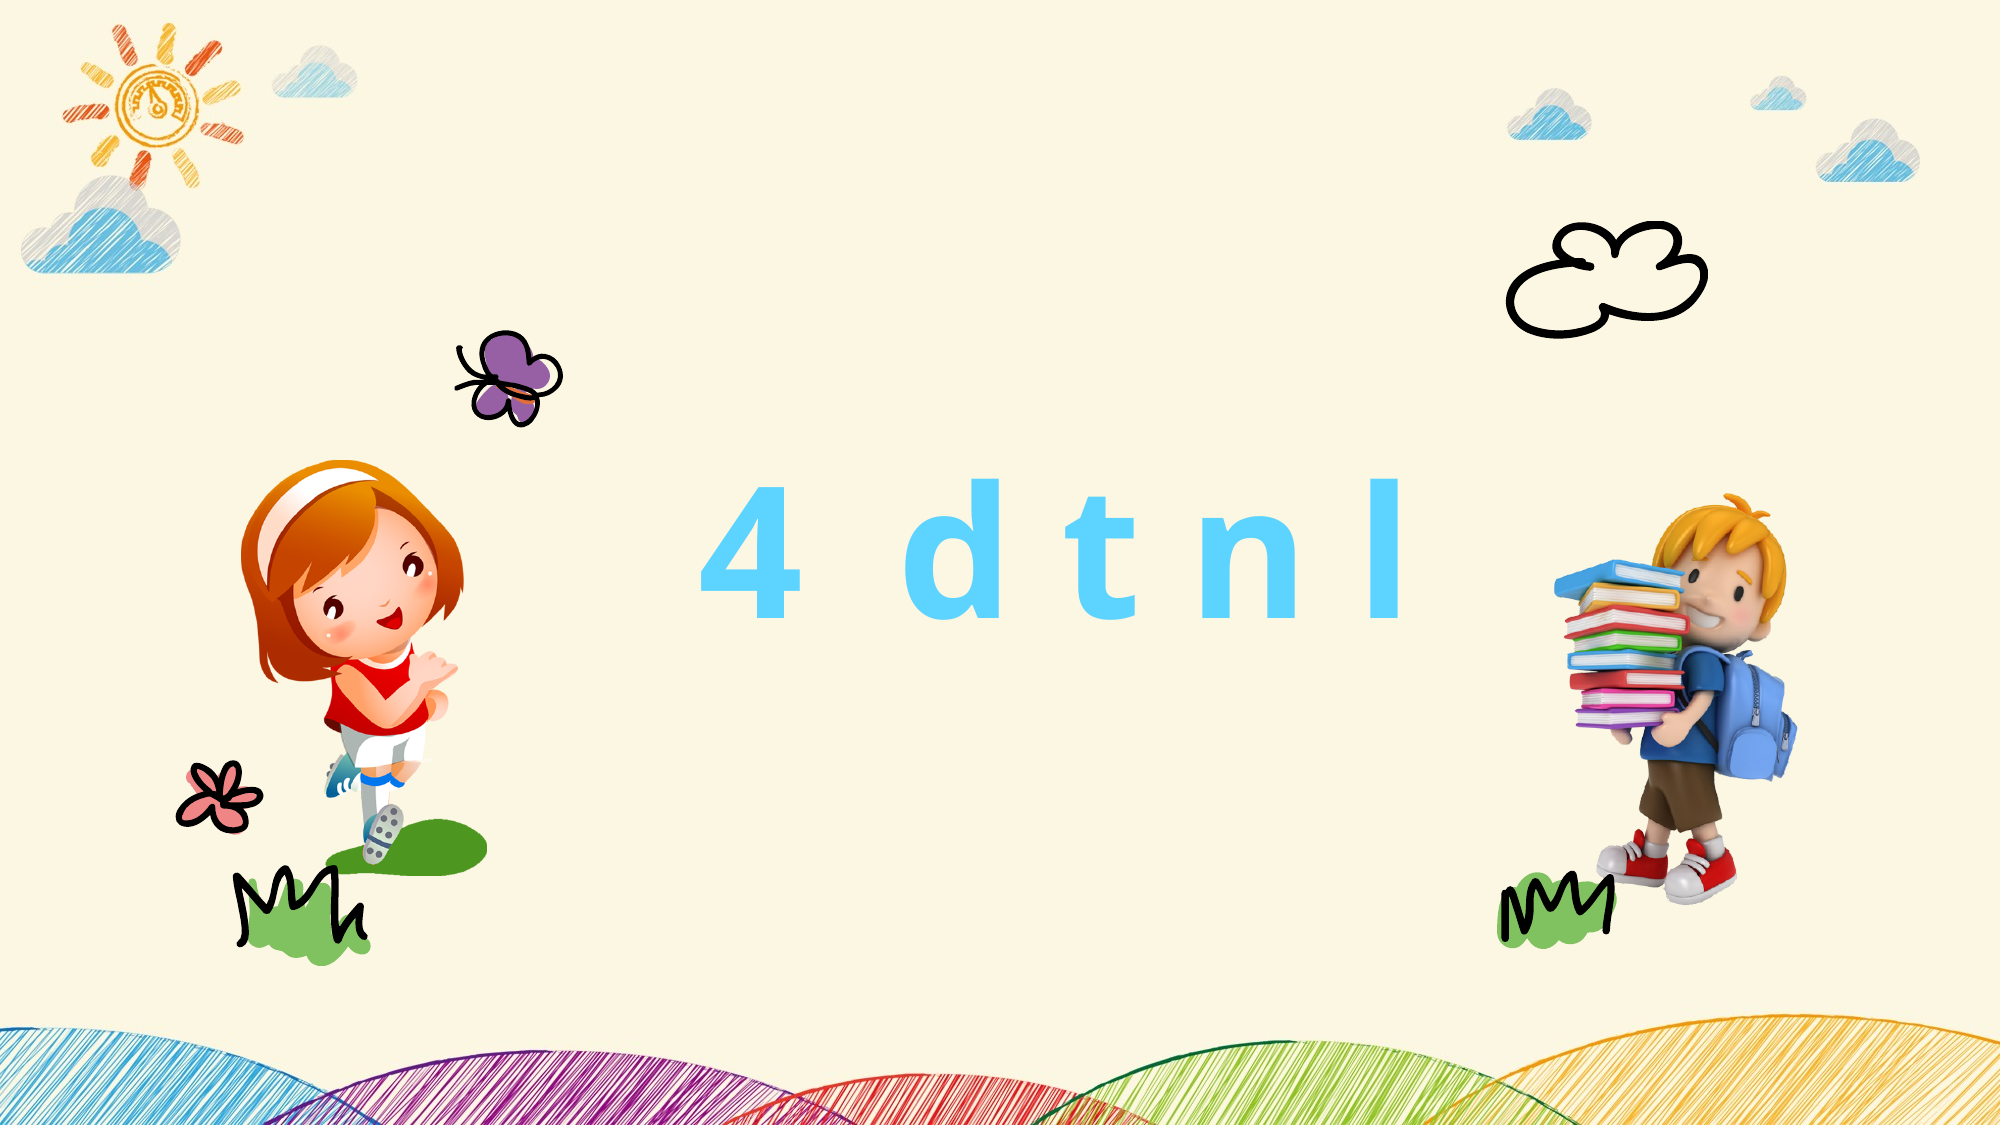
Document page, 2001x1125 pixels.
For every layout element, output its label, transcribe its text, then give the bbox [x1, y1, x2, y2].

text_box 4 d t n l [558, 427, 1553, 663]
picture [0, 0, 2000, 1125]
